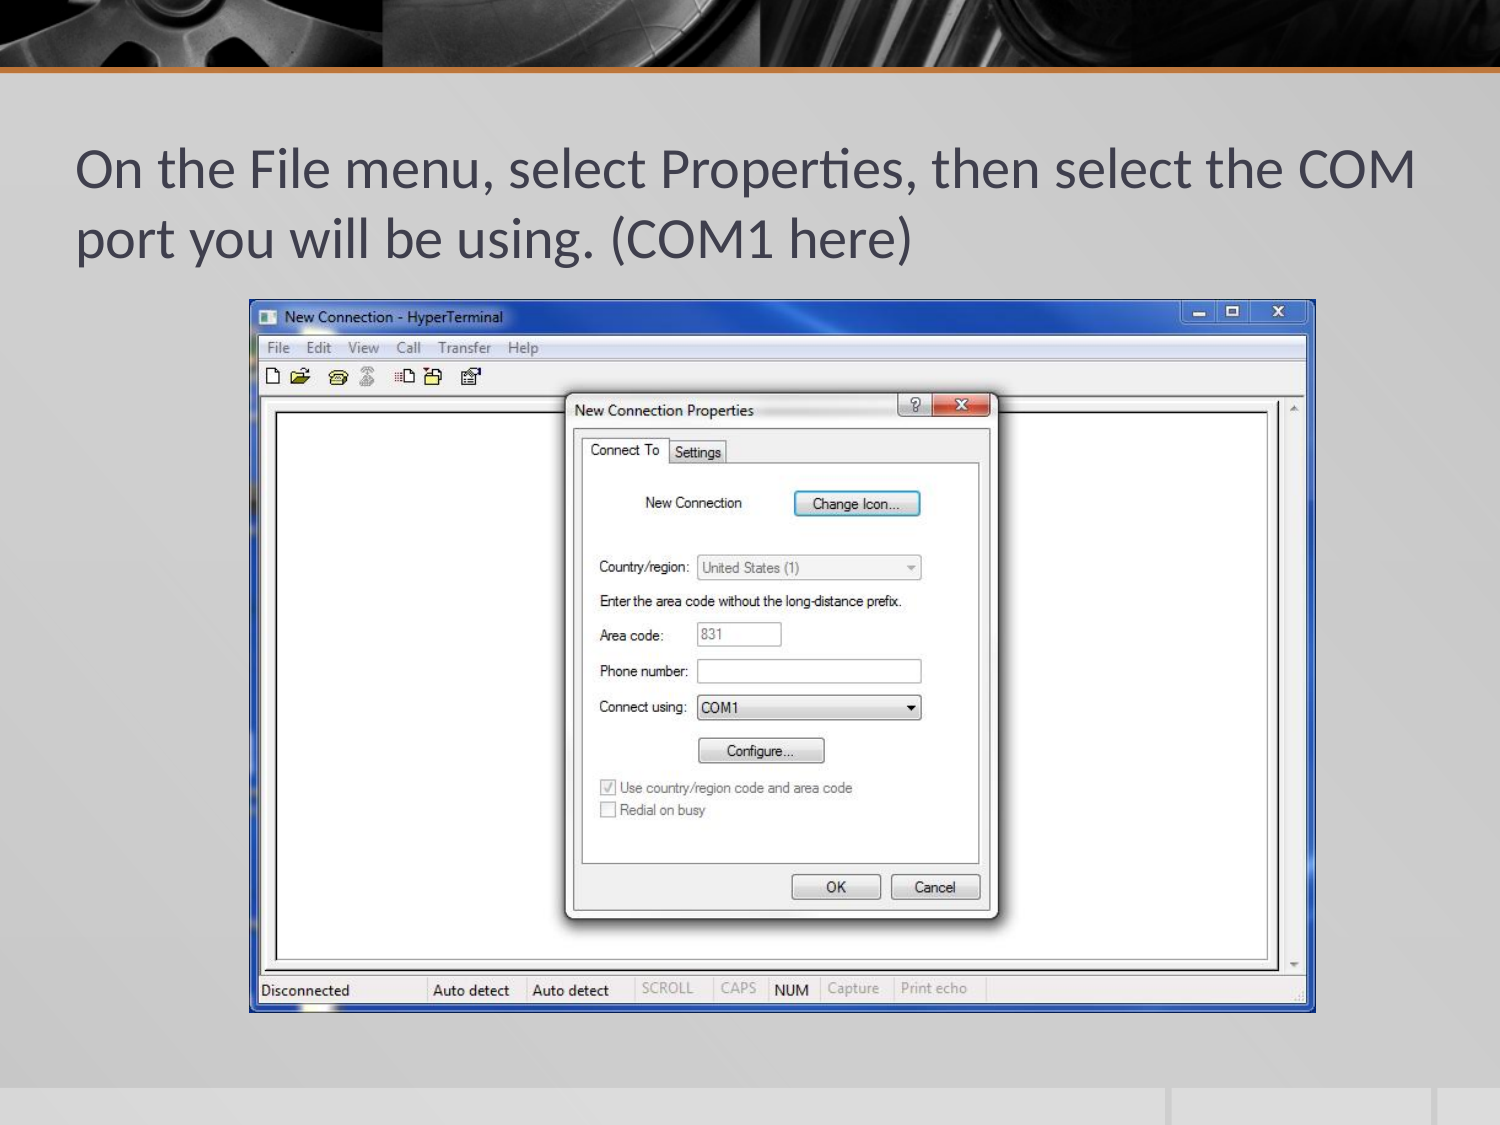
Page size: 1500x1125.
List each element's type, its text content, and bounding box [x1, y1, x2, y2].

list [249, 299, 1316, 1013]
picture [0, 0, 1500, 67]
title On the File menu, select Properties, then select the COM port you will be using. (COM1 here) [75, 125, 1425, 275]
